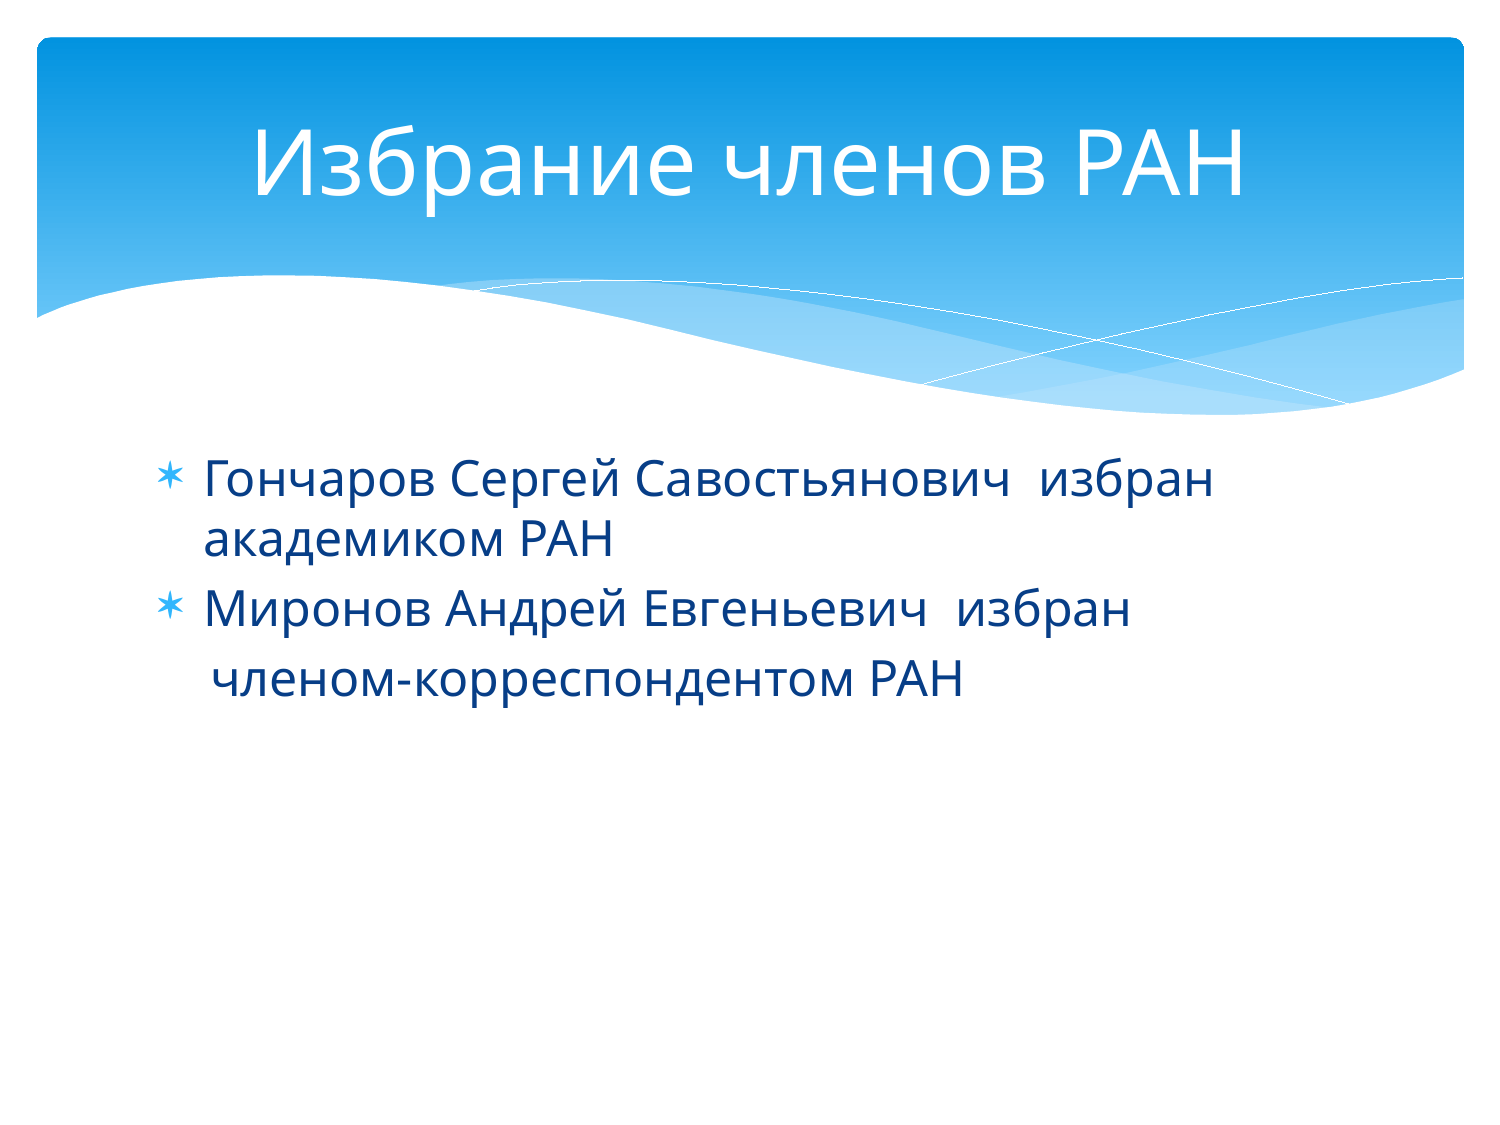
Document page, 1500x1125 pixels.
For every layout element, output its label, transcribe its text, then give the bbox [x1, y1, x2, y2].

title Избрание членов РАН [75, 55, 1425, 261]
list Гончаров Сергей Савостьянович избран академиком РАН Миронов Андрей Евгеньевич избран членом-корреспондентом РАН [143, 438, 1359, 1005]
